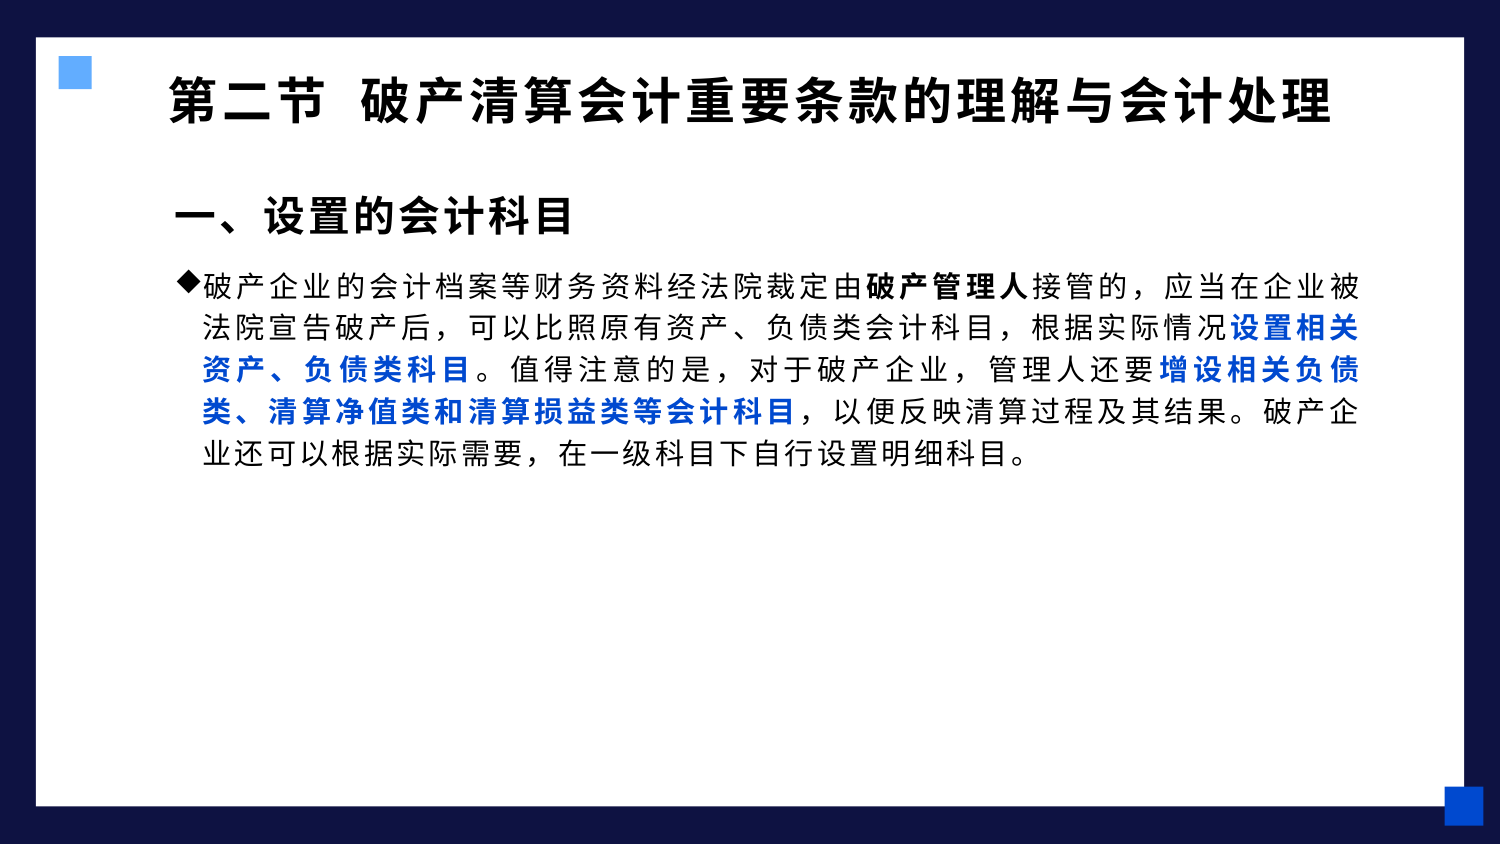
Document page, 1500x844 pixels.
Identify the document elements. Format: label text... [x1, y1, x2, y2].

list 一、设置的会计科目 破产企业的会计档案等财务资料经法院裁定由破产管理人接管的，应当在企业被法院宣告破产后，可以比照原有资产、负债类会计科目，根据实际情况设置相关资产、负债类科目。值得注意的是，对于破产企业，管理人还要增设相关负债类、清算净值类和清算损益类等会计科目，以便反映清算过程及其结果。破产企业还可以根据实际需要，在一级科目下自行设置明细科目。 [157, 180, 1376, 520]
title 第二节 破产清算会计重要条款的理解与会计处理 [141, 48, 1355, 138]
